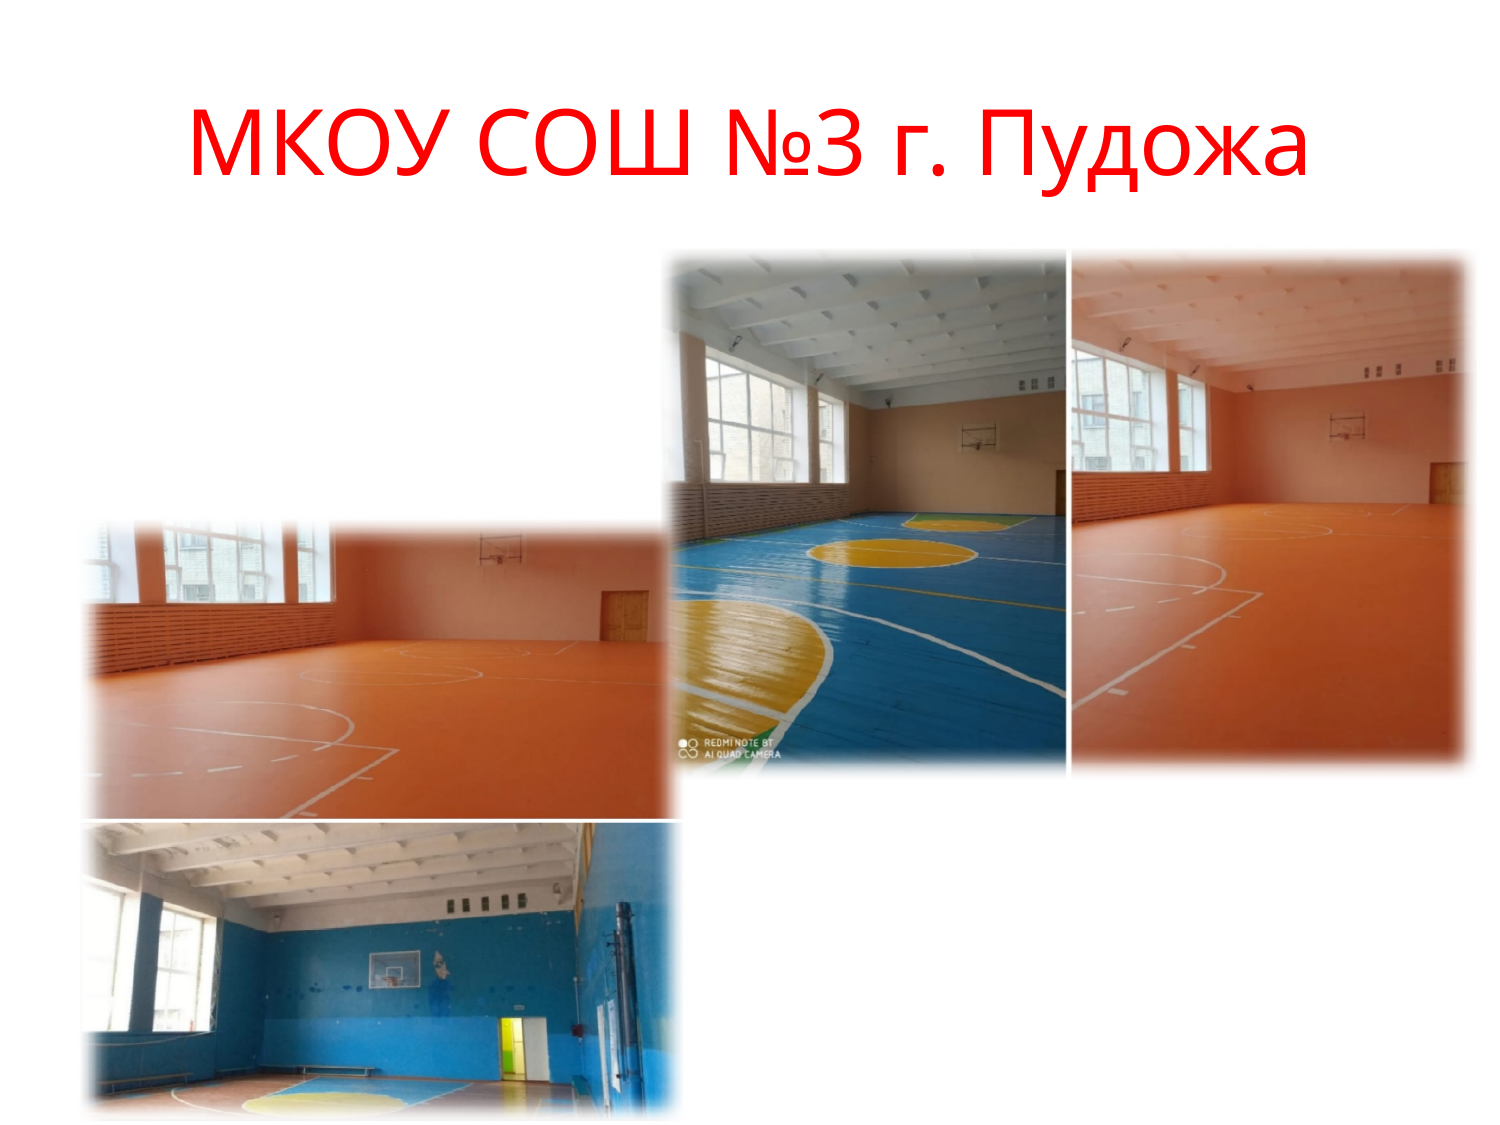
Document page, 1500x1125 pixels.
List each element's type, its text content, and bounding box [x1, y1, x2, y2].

title МКОУ СОШ №3 г. Пудожа [75, 45, 1425, 233]
picture [76, 514, 687, 1125]
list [655, 243, 1481, 780]
